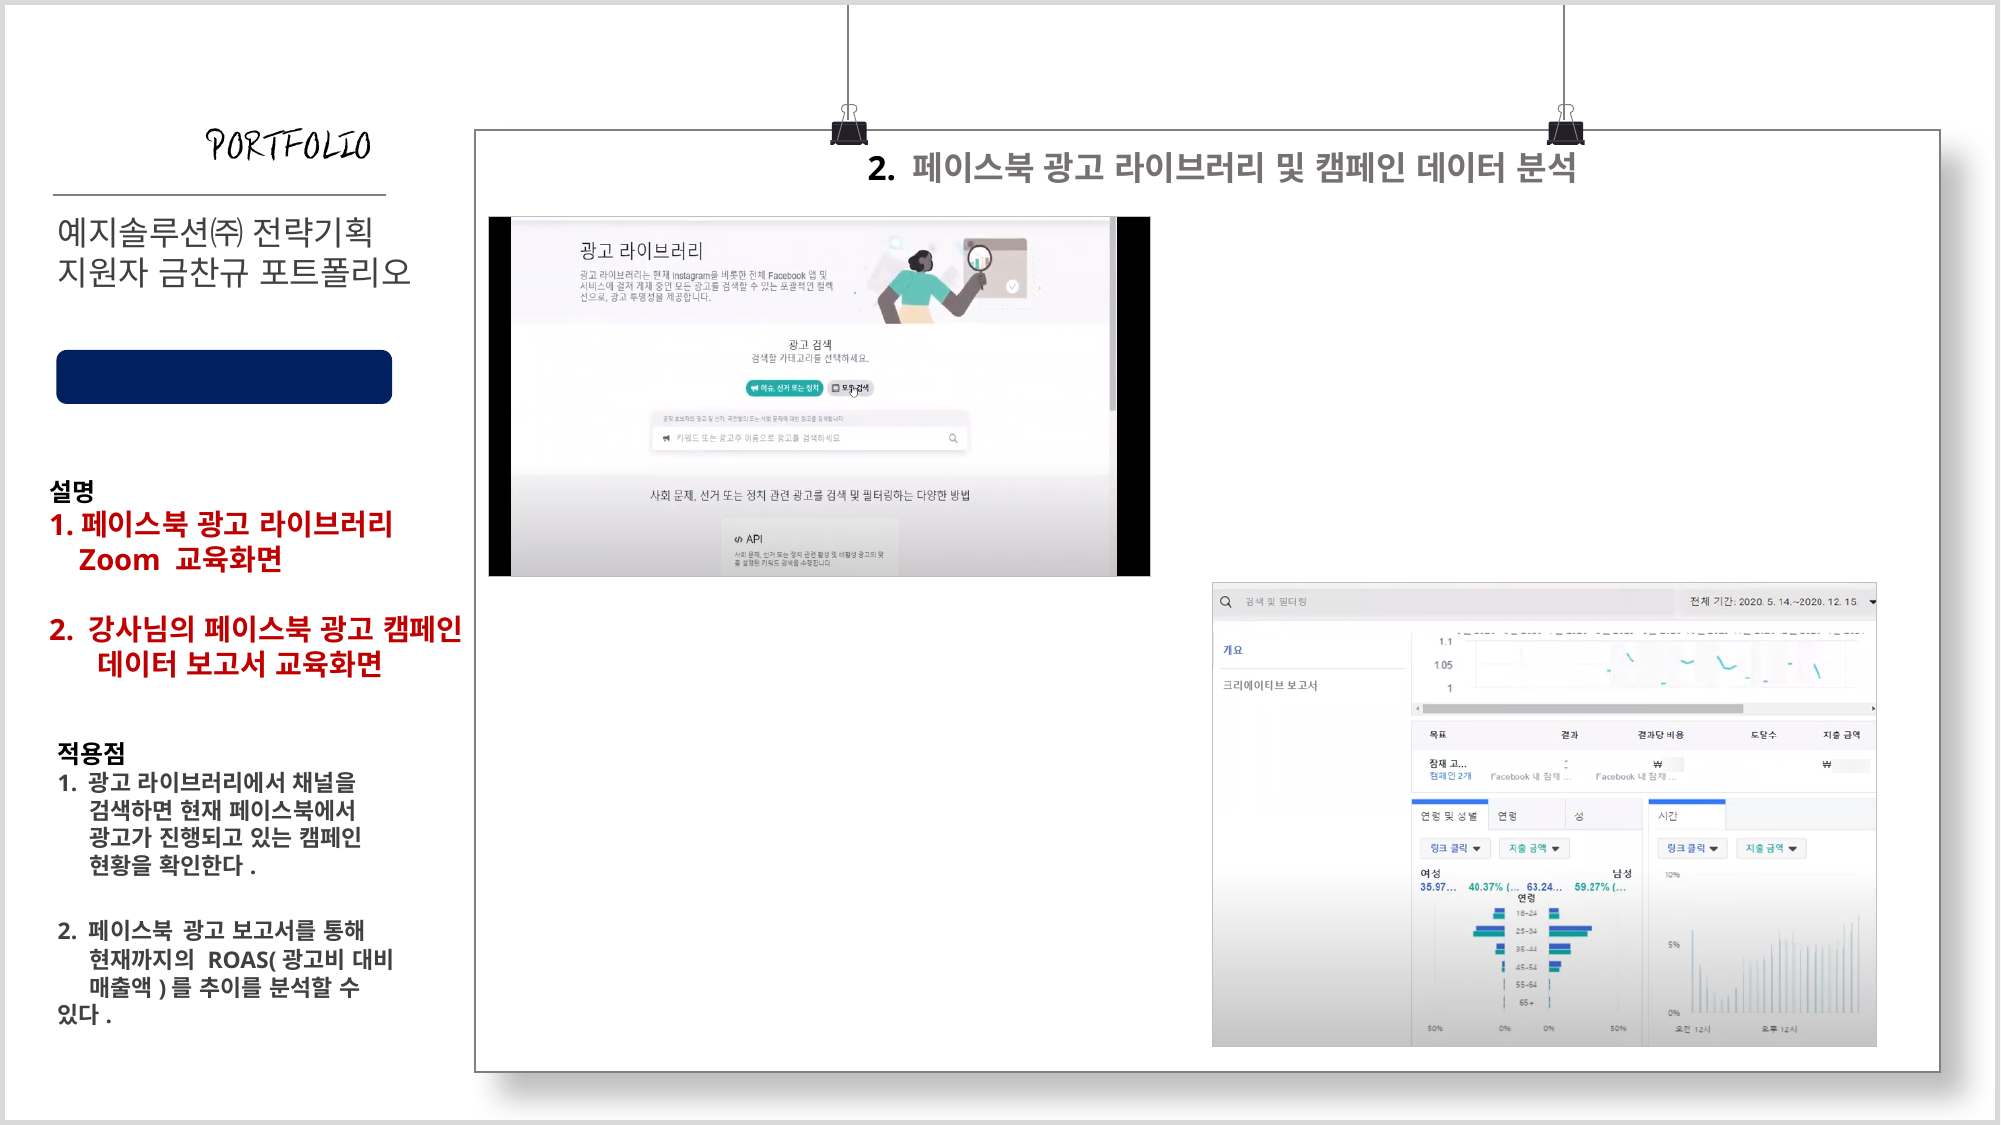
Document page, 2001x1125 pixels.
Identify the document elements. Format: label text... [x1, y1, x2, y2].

text_box 적용점 1. 광고 라이브러리에서 채널을 검색하면 현재 페이스북에서 광고가 진행되고 있는 캠페인 현황을 확인한다. 2. 페이스북 광고 보고서를 통해 현재까지의 ROAS(광고비 대비 매출액)를 추이를 분석할 수 있다. [42, 731, 419, 1116]
text_box 2. 페이스북 광고 라이브러리 및 캠페인 데이터 분석 [852, 139, 1603, 195]
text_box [42, 349, 406, 404]
text_box ﻿ ﻿ [3, 0, 112, 233]
picture [199, 116, 381, 171]
picture [1212, 582, 1877, 1047]
picture [488, 216, 1151, 577]
text_box 설명 1.페이스북 광고 라이브러리 Zoom 교육화면 2. 강사님의 페이스북 광고 캠페인 데이터 보고서 교육화면 [34, 469, 493, 729]
